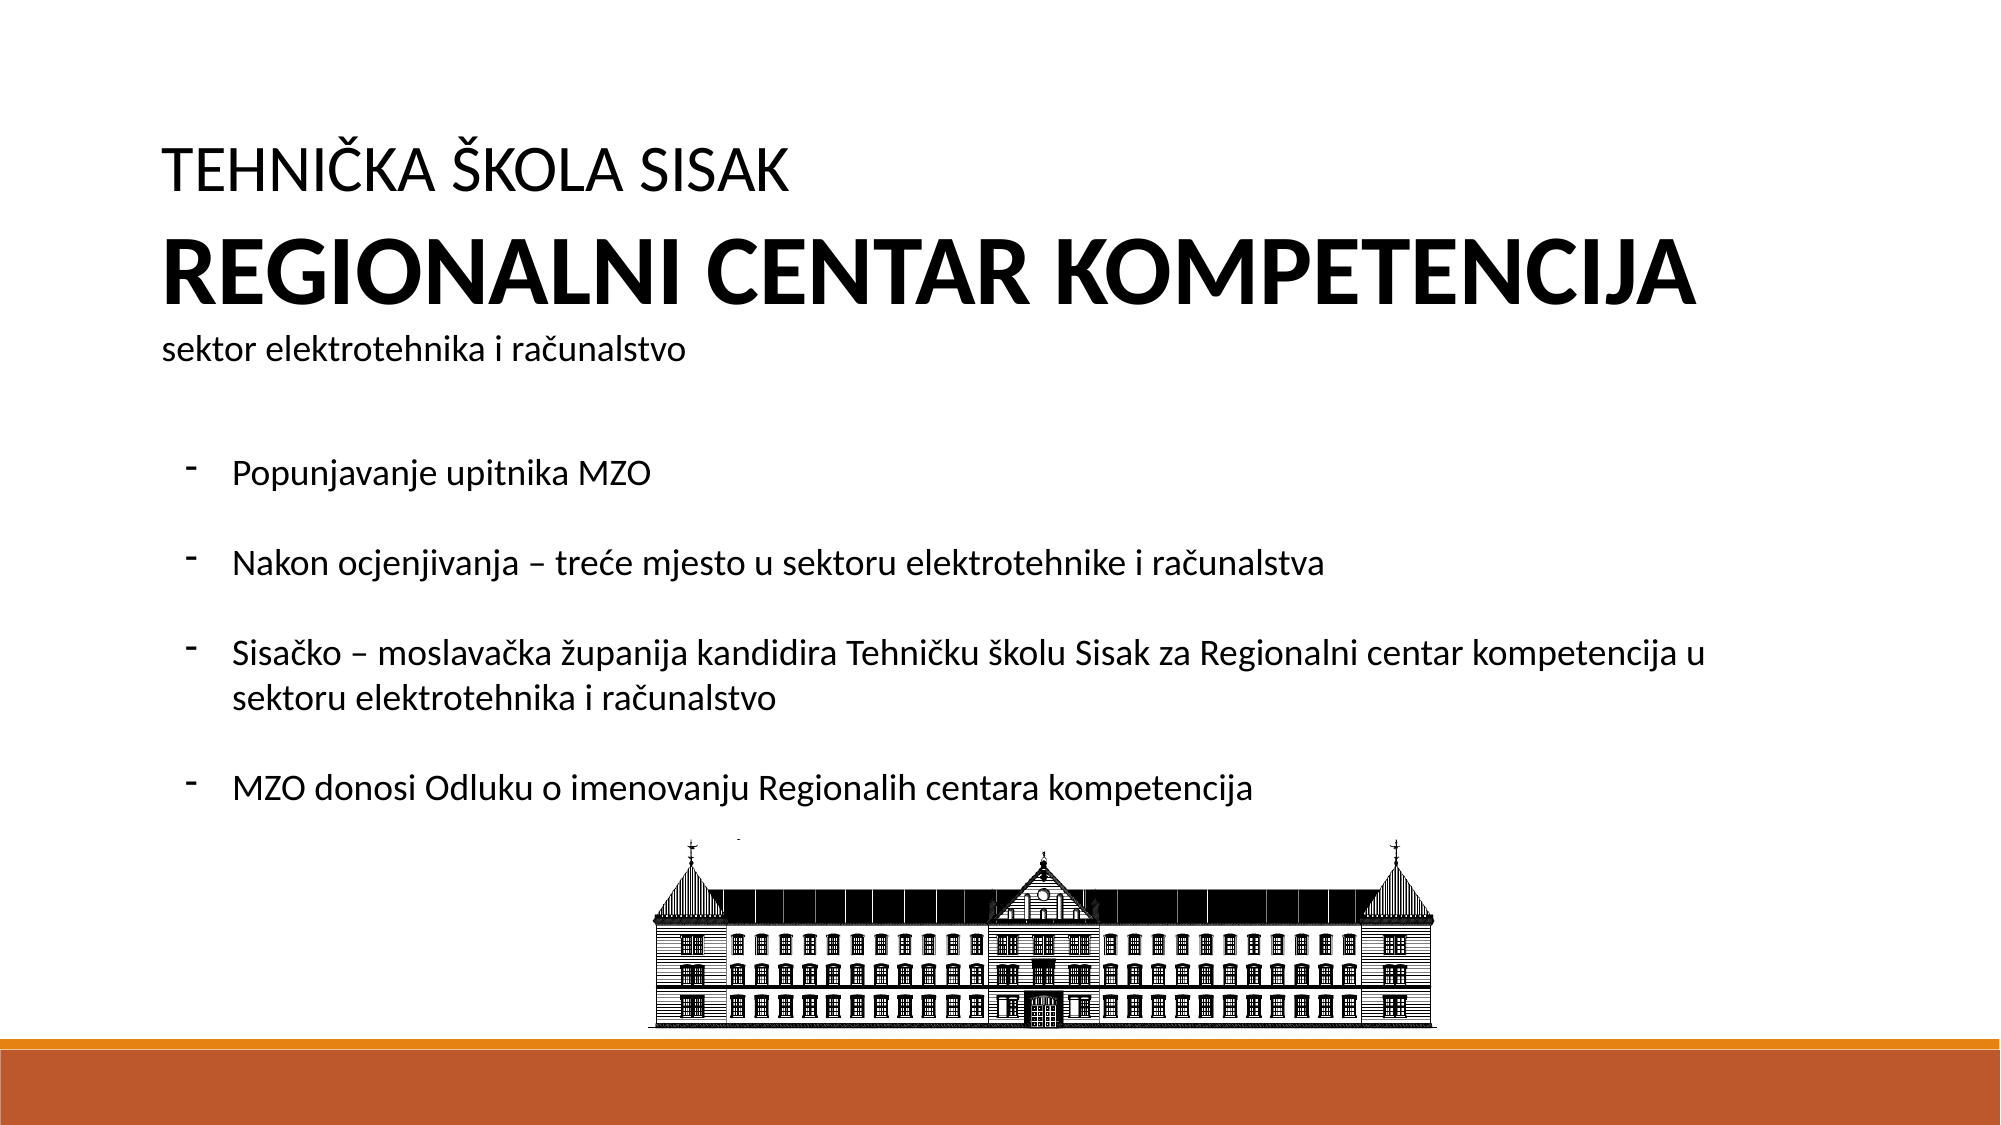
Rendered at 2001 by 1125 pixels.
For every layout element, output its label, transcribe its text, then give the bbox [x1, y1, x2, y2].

text_box Popunjavanje upitnika MZO Nakon ocjenjivanja – treće mjesto u sektoru elektrotehnike i računalstva Sisačko – moslavačka županija kandidira Tehničku školu Sisak za Regionalni centar kompetencija u sektoru elektrotehnika i računalstvo MZO donosi Odluku o imenovanju Regionalih centara kompetencija [170, 440, 1839, 816]
text_box TEHNIČKA ŠKOLA SISAK REGIONALNI CENTAR KOMPETENCIJA sektor elektrotehnika i računalstvo [146, 116, 1792, 377]
picture [648, 839, 1437, 1034]
